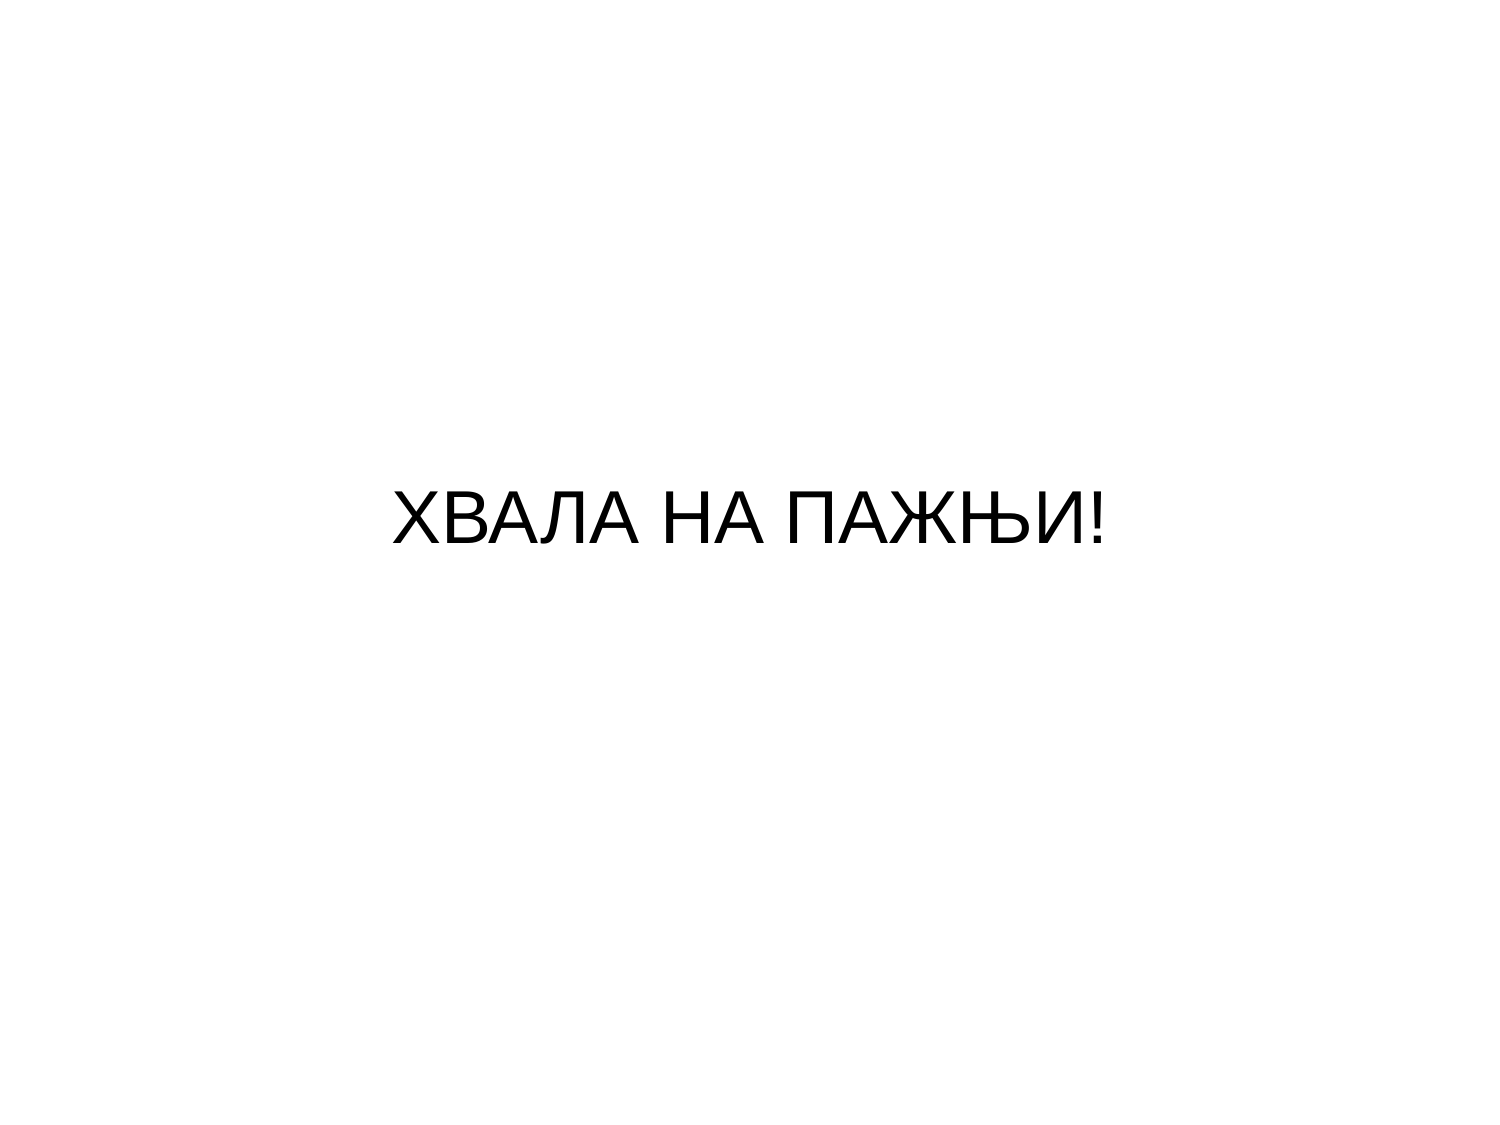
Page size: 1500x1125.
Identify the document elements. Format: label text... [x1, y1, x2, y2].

list ХВАЛА НА ПАЖЊИ! [75, 262, 1425, 1005]
